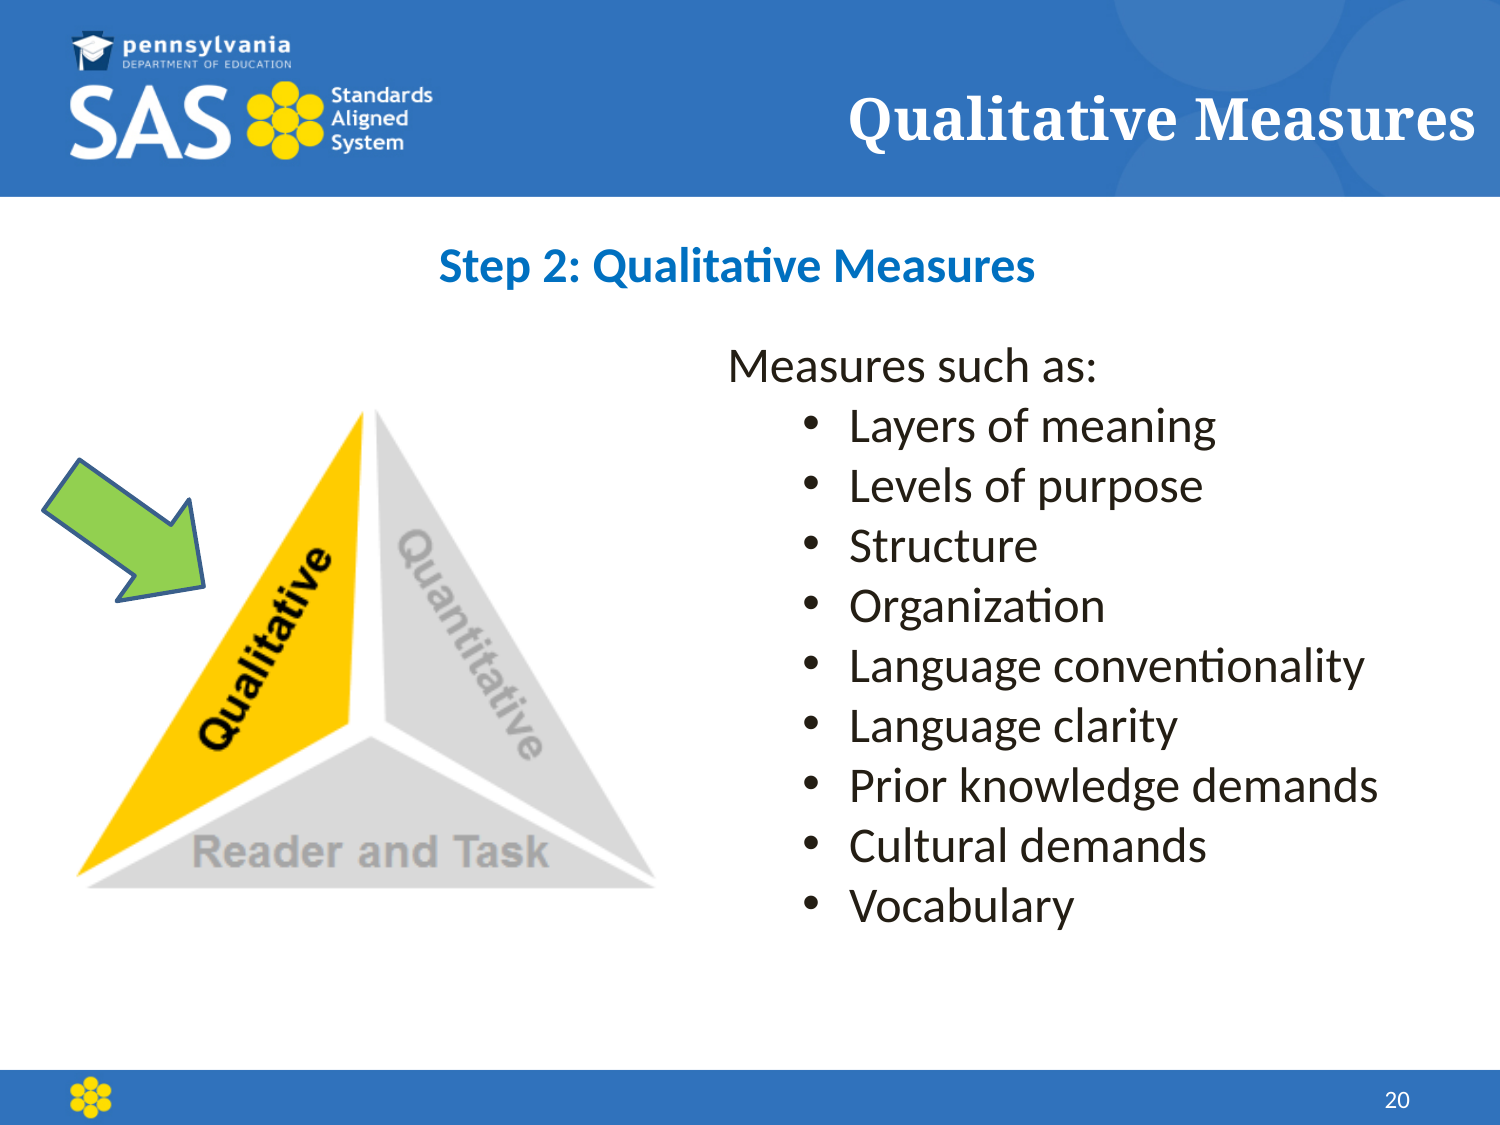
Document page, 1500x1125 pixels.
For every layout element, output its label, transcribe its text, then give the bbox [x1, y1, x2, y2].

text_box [44, 407, 661, 901]
text_box Qualitative Measures [774, 75, 1500, 160]
picture [0, 0, 1500, 1125]
text_box Step 2: Qualitative Measures [99, 224, 1375, 300]
text_box Measures such as: Layers of meaning Levels of purpose Structure Organization Language conventionality Language clarity Prior knowledge demands Cultural demands Vocabulary [712, 324, 1475, 940]
slide_number 20 [1247, 1072, 1425, 1125]
